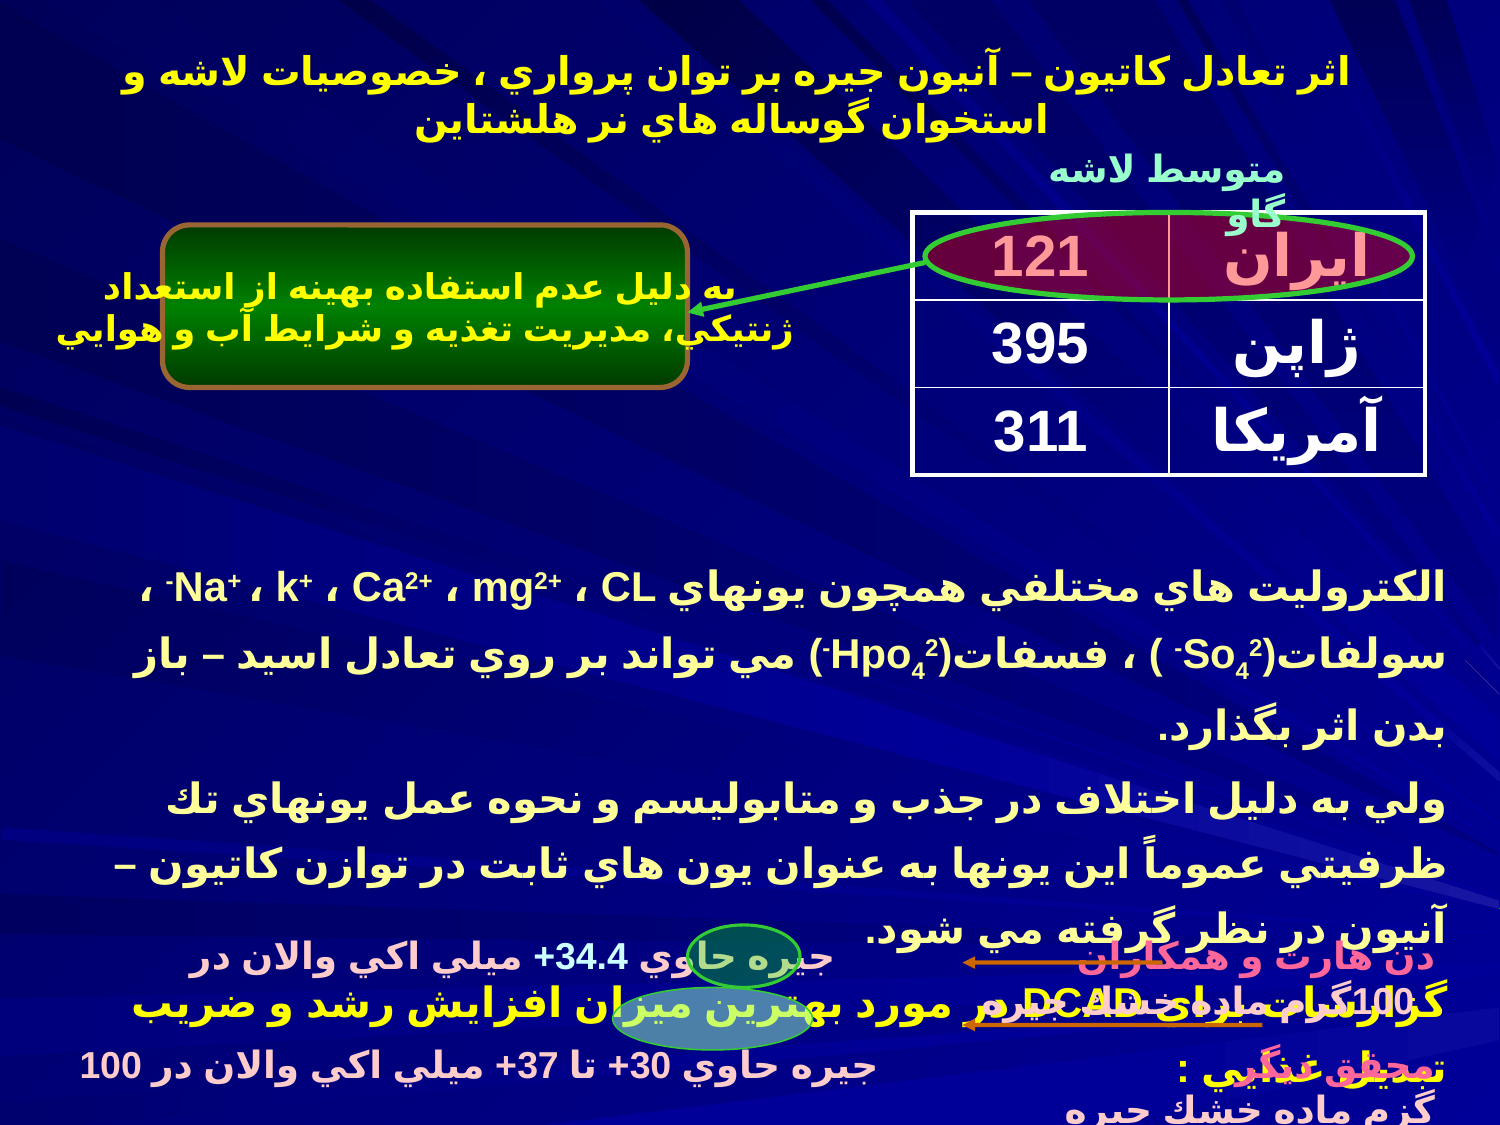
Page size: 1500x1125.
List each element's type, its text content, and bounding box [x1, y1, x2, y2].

text_box [924, 219, 1413, 300]
table_header ايران [1241, 215, 1423, 299]
table_header 121 [915, 215, 1096, 299]
table_cell 395 [915, 301, 1168, 387]
text_box دن هارت و همكاران جيره حاوي 34.4+ ميلي اكي والان در 100گرم ماده خشك جيره محقق ديگر جيره حاوي 30+ تا 37+ ميلي اكي والان در 100 گزم ماده خشك جيره [37, 924, 1450, 1125]
text_box [612, 987, 813, 1050]
table_cell آمريكا [1170, 388, 1423, 473]
text_box [962, 956, 1163, 969]
text_box متوسط لاشه گاو [1025, 137, 1300, 243]
text_box [687, 924, 801, 988]
title اثر تعادل كاتيون – آنيون جيره بر توان پرواري ، خصوصيات لاشه و استخوان گوساله هاي نر هلشتاين [24, 37, 1451, 151]
list الكتروليت هاي مختلفي همچون يونهاي Na+ ، k+ ، Ca2+ ، mg2+ ، ‍‍‍CL- ، سولفات(So42- ) ، فسفات(Hpo42-) مي تواند بر روي تعادل اسيد – باز بدن اثر بگذارد. ولي به دليل اختلاف در جذب و متابوليسم و نحوه عمل يونهاي تك ظرفيتي عموماً اين يونها به عنوان يون هاي ثابت در توازن كاتيون – آنيون در نظر گرفته مي شود. گزارشات براي DCAD در مورد بهترين ميزان افزايش رشد و ضريب تبديل غذايي : [74, 537, 1463, 926]
table_cell ژاپن [1170, 301, 1423, 387]
text_box [687, 262, 926, 317]
text_box [962, 1018, 1263, 1032]
text_box به دليل عدم استفاده بهينه از استعداد ژنتيكي، مديريت تغذيه و شرايط آب و هوايي [162, 224, 688, 388]
table_cell 311 [915, 388, 1168, 473]
